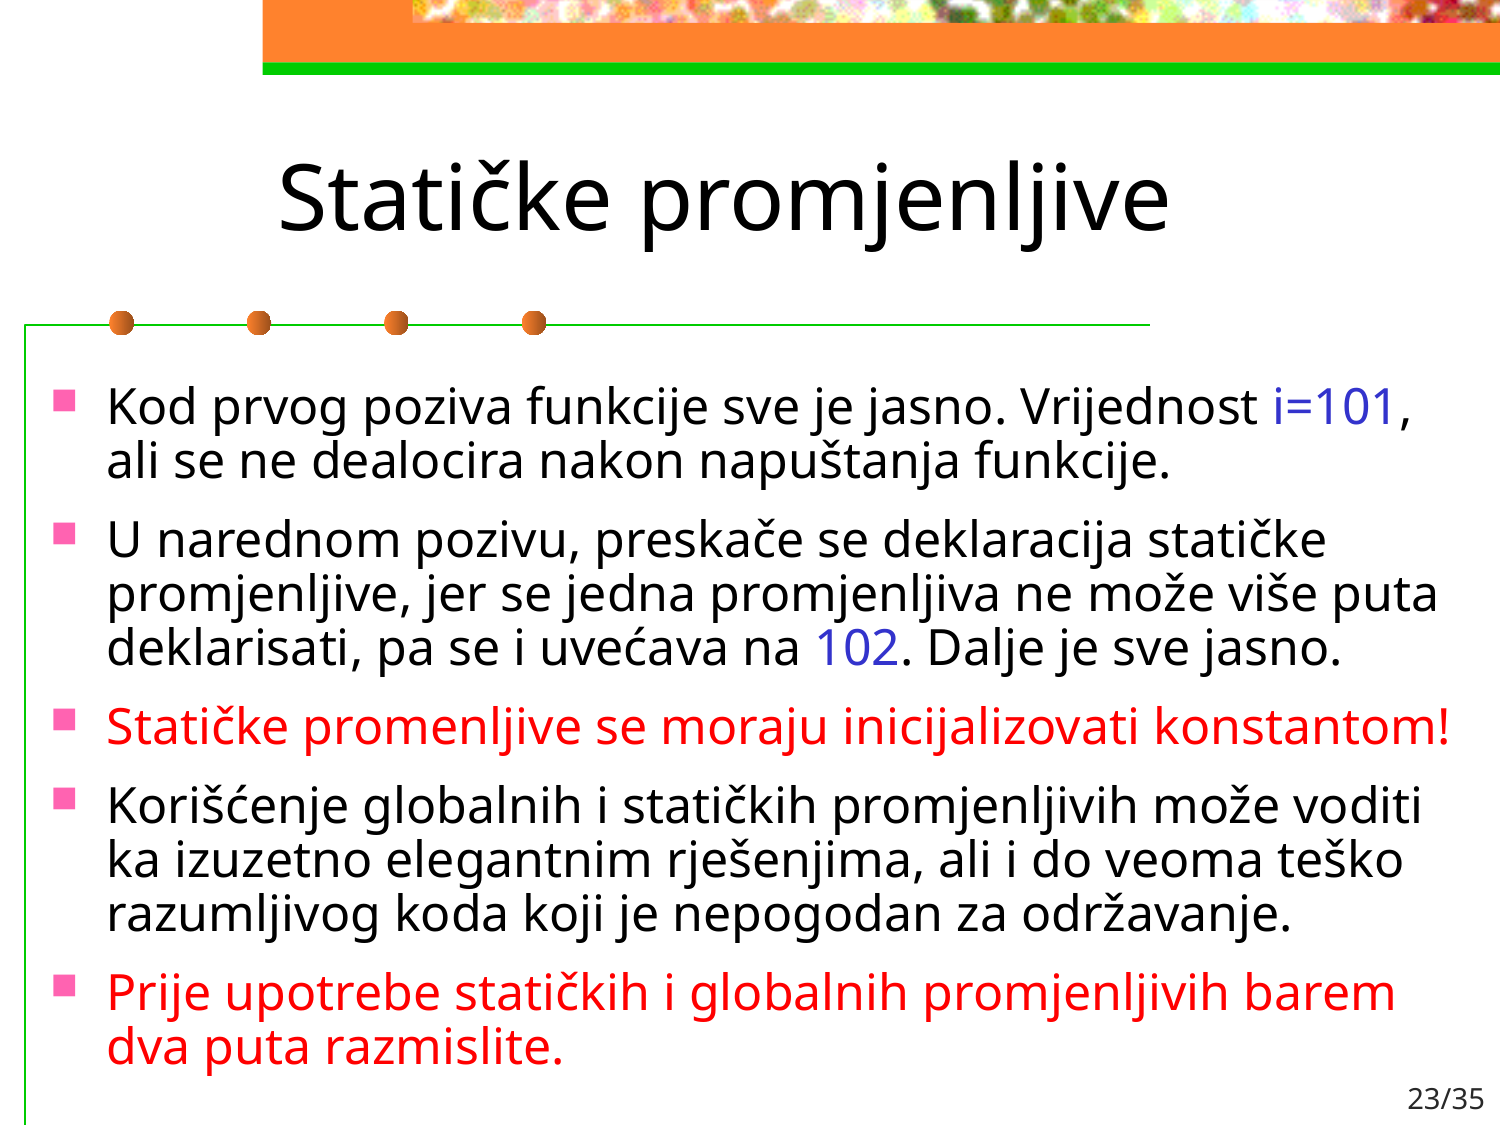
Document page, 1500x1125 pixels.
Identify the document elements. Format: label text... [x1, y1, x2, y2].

picture [412, 0, 1500, 23]
text_box 23/35 [1374, 1072, 1500, 1123]
title Statičke promjenljive [87, 99, 1363, 288]
list Kod prvog poziva funkcije sve je jasno. Vrijednost i=101, ali se ne dealocira nakon napuštanja funkcije. U narednom pozivu, preskače se deklaracija statičke promjenljive, jer se jedna promjenljiva ne može više puta deklarisati, pa se i uvećava na 102. Dalje je sve jasno. Statičke promenljive se moraju inicijalizovati konstantom! Korišćenje globalnih i statičkih promjenljivih može voditi ka izuzetno elegantnim rješenjima, ali i do veoma teško razumljivog koda koji je nepogodan za održavanje. Prije upotrebe statičkih i globalnih promjenljivih barem dva puta razmislite. [35, 373, 1495, 1094]
